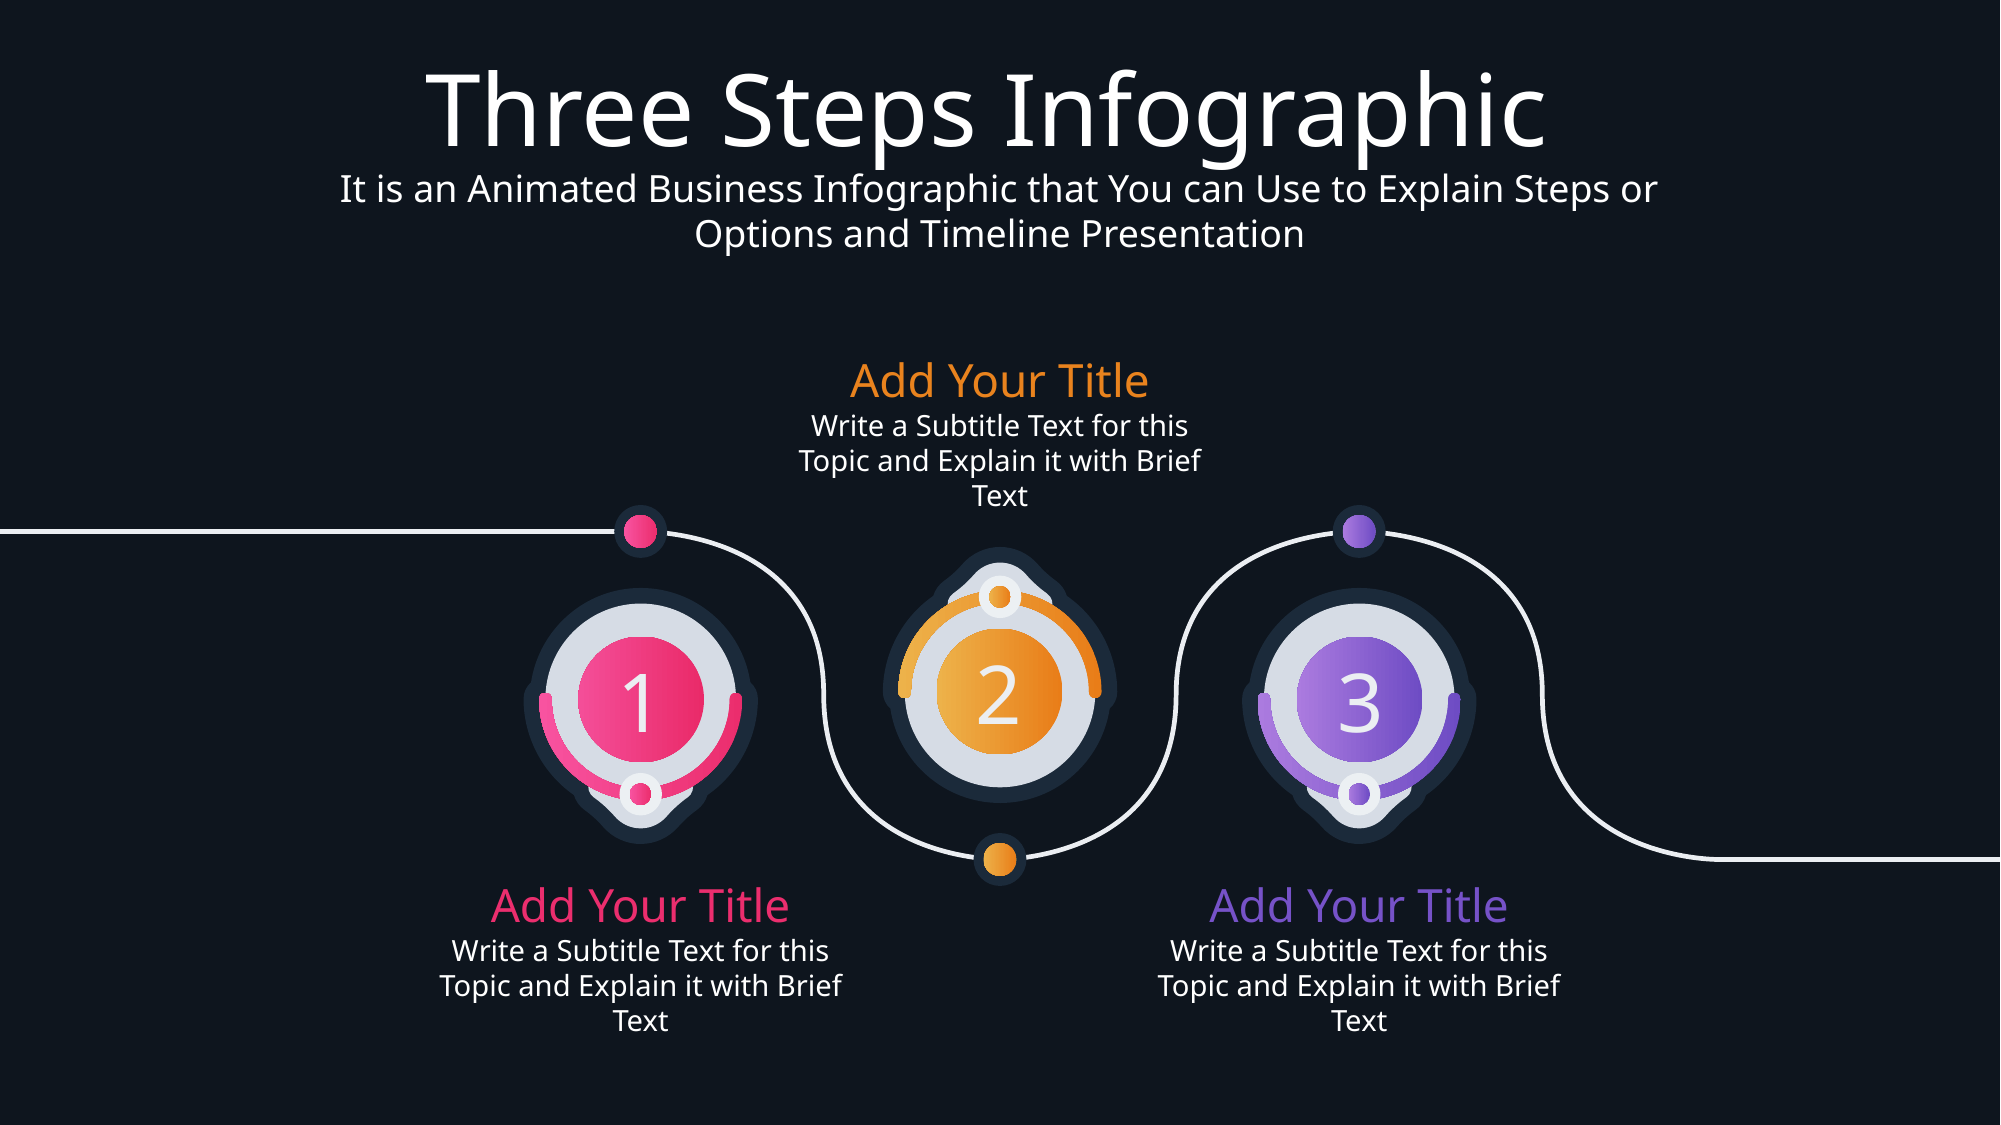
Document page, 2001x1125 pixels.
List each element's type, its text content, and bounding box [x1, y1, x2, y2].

text_box [1332, 504, 1386, 558]
text_box Three Steps Infographic [280, 38, 1719, 157]
text_box [1026, 531, 1333, 860]
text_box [882, 546, 1118, 804]
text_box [1242, 587, 1477, 844]
text_box Write a Subtitle Text for this Topic and Explain it with Brief Text [423, 924, 859, 1045]
text_box Add Your Title [1141, 869, 1577, 924]
text_box It is an Animated Business Infographic that You can Use to Explain Steps or Options and Timeline Presentation [280, 157, 1719, 263]
text_box Write a Subtitle Text for this Topic and Explain it with Brief Text [782, 399, 1218, 520]
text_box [1342, 515, 1376, 548]
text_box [983, 843, 1017, 876]
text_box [523, 587, 758, 844]
text_box [1386, 530, 2000, 862]
text_box Add Your Title [782, 344, 1218, 399]
text_box [624, 515, 658, 548]
text_box [973, 833, 1027, 886]
text_box Add Your Title [423, 869, 859, 924]
text_box [667, 531, 973, 860]
text_box [0, 529, 614, 534]
text_box [614, 504, 668, 558]
text_box Write a Subtitle Text for this Topic and Explain it with Brief Text [1141, 924, 1577, 1045]
